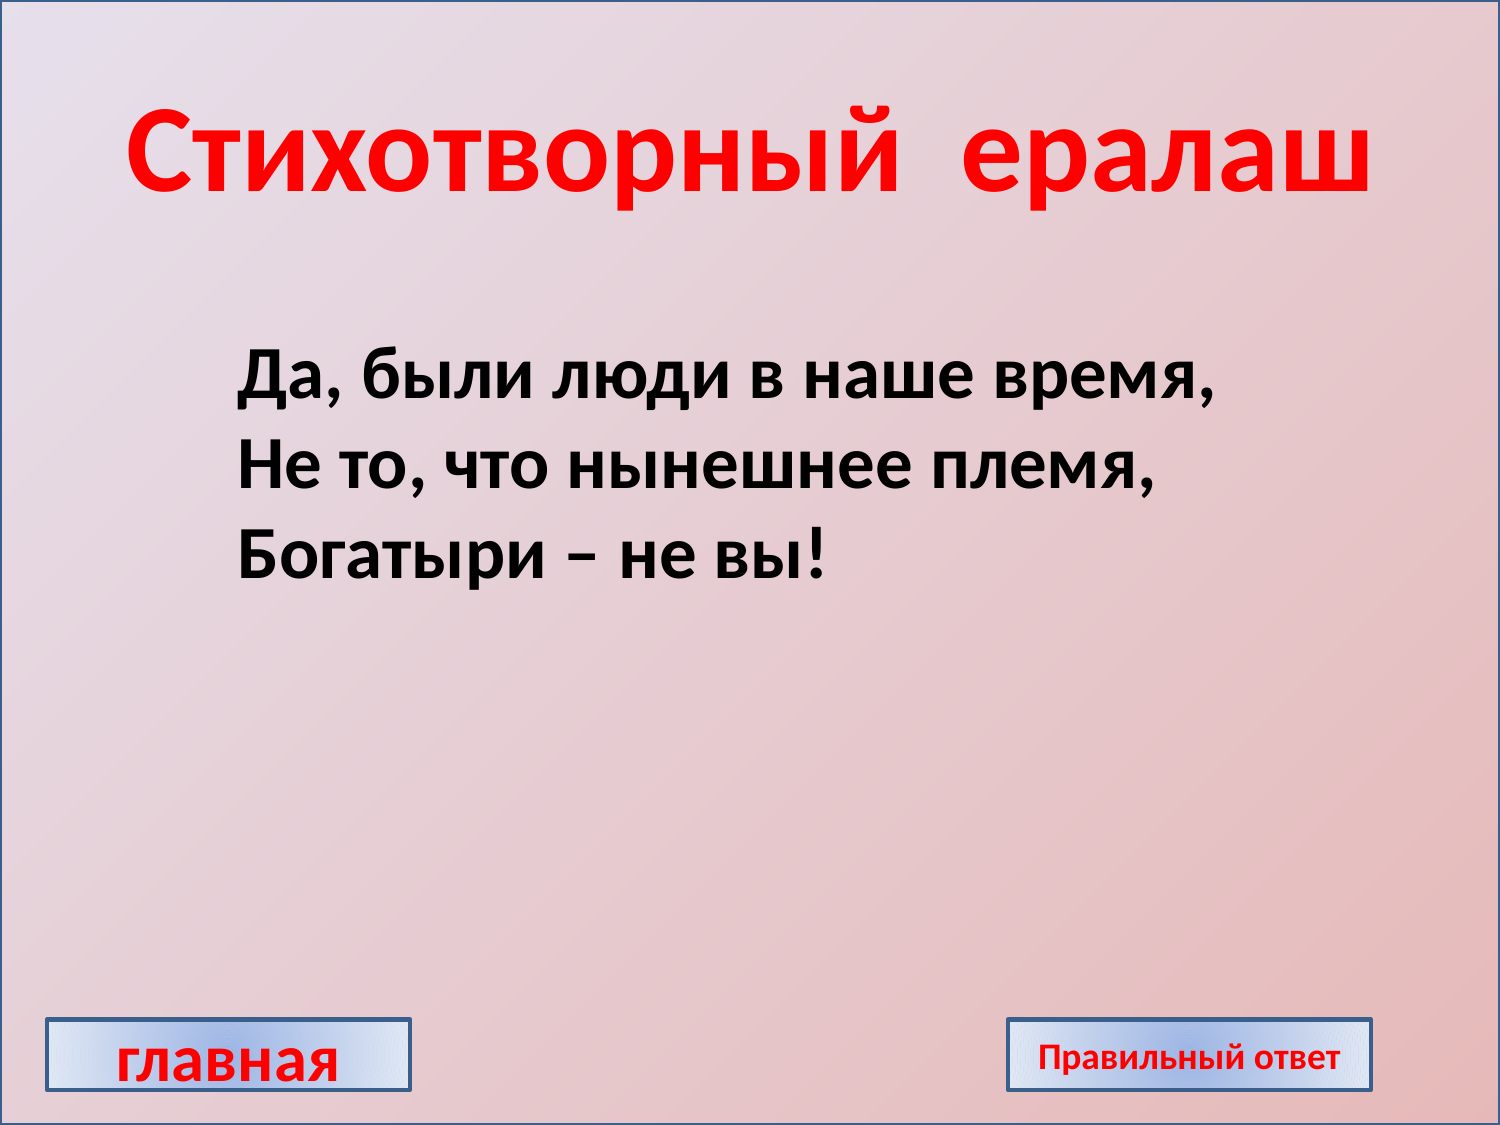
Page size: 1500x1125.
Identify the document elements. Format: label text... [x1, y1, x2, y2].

text_box Стихотворный ералаш [111, 58, 1392, 224]
text_box главная [45, 1017, 412, 1092]
text_box Правильный ответ [1006, 1017, 1373, 1092]
text_box [0, 0, 1500, 1125]
text_box Да, были люди в наше время, Не то, что нынешнее племя, Богатыри – не вы! [222, 316, 1266, 647]
